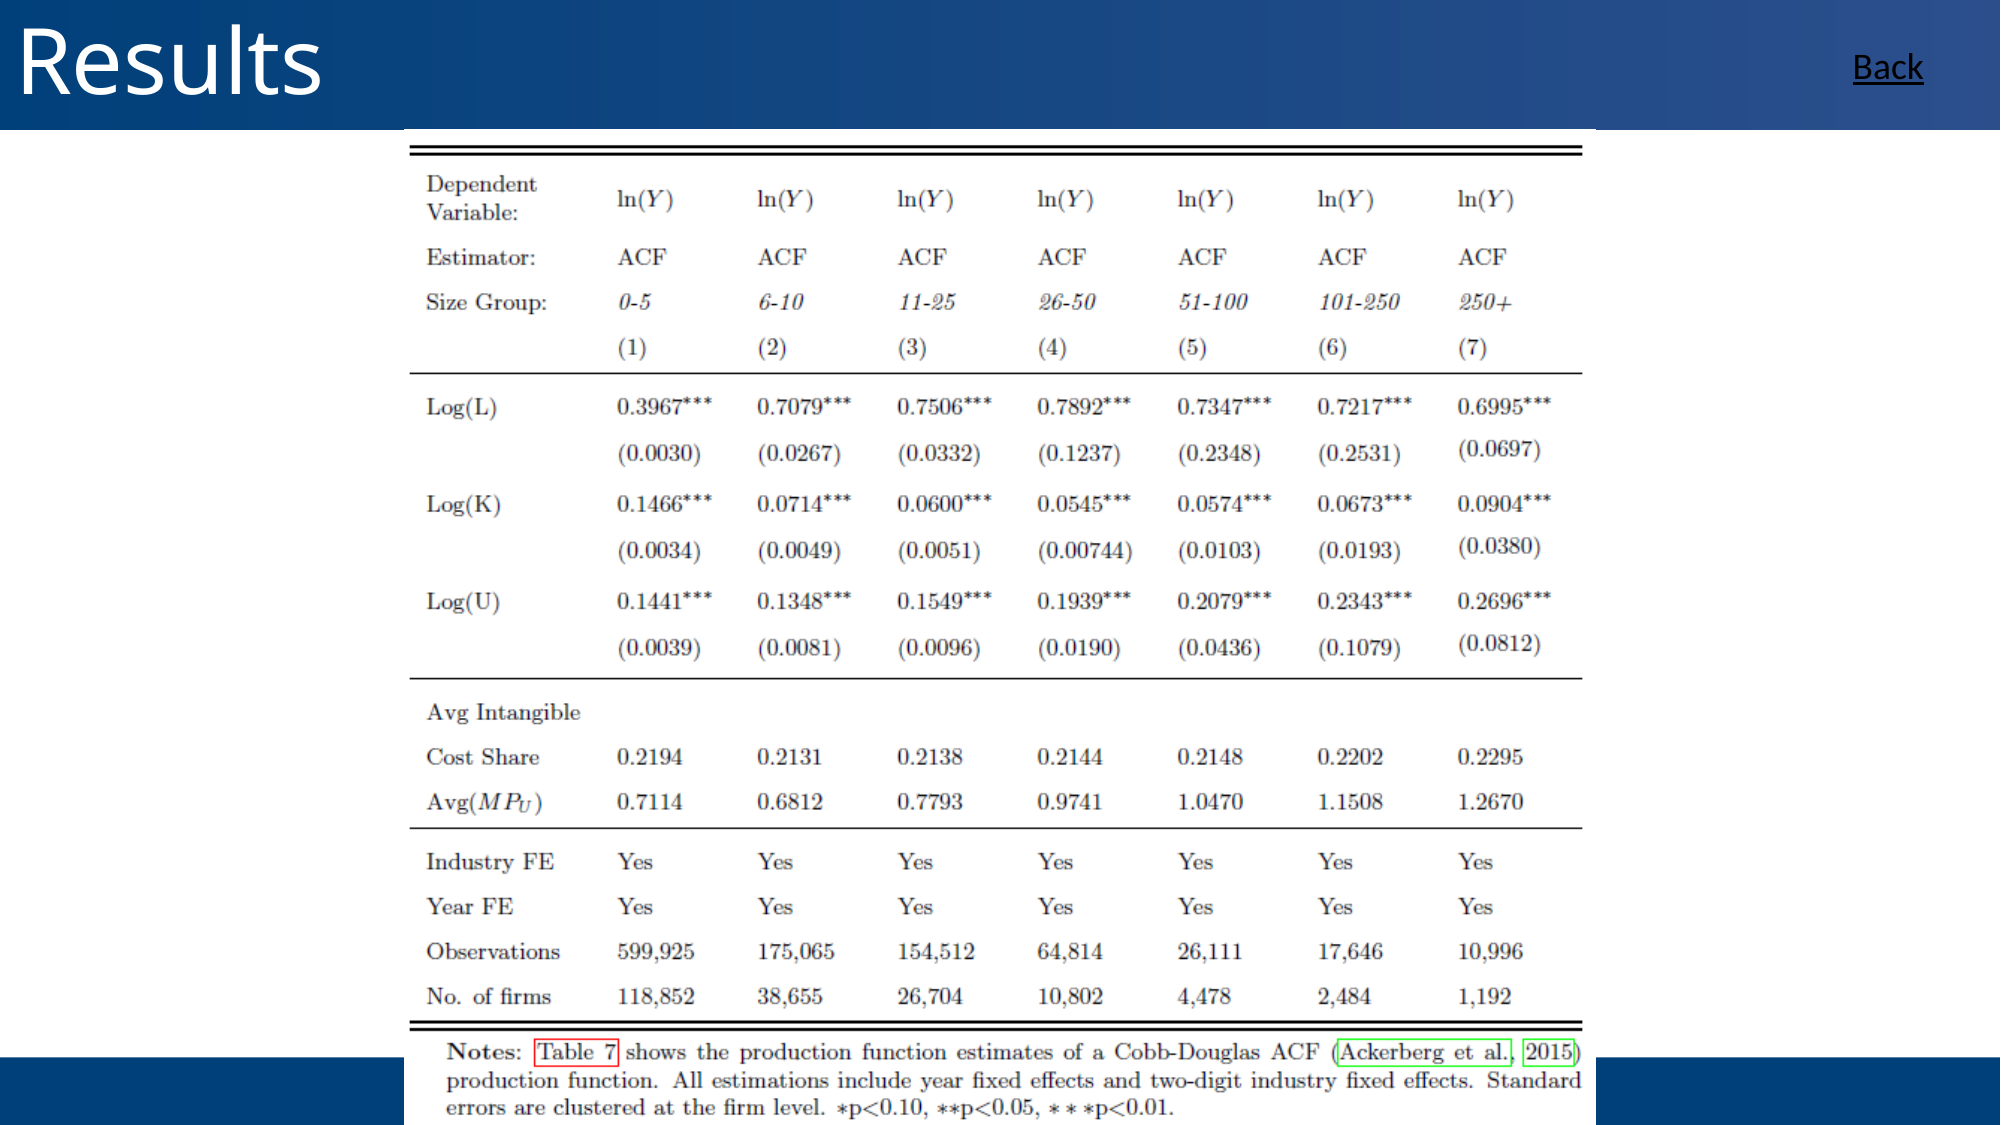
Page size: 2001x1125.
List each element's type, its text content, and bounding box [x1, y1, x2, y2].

text_box Back [1741, 34, 2000, 95]
picture [404, 129, 1596, 1125]
title Results [0, 0, 2000, 130]
